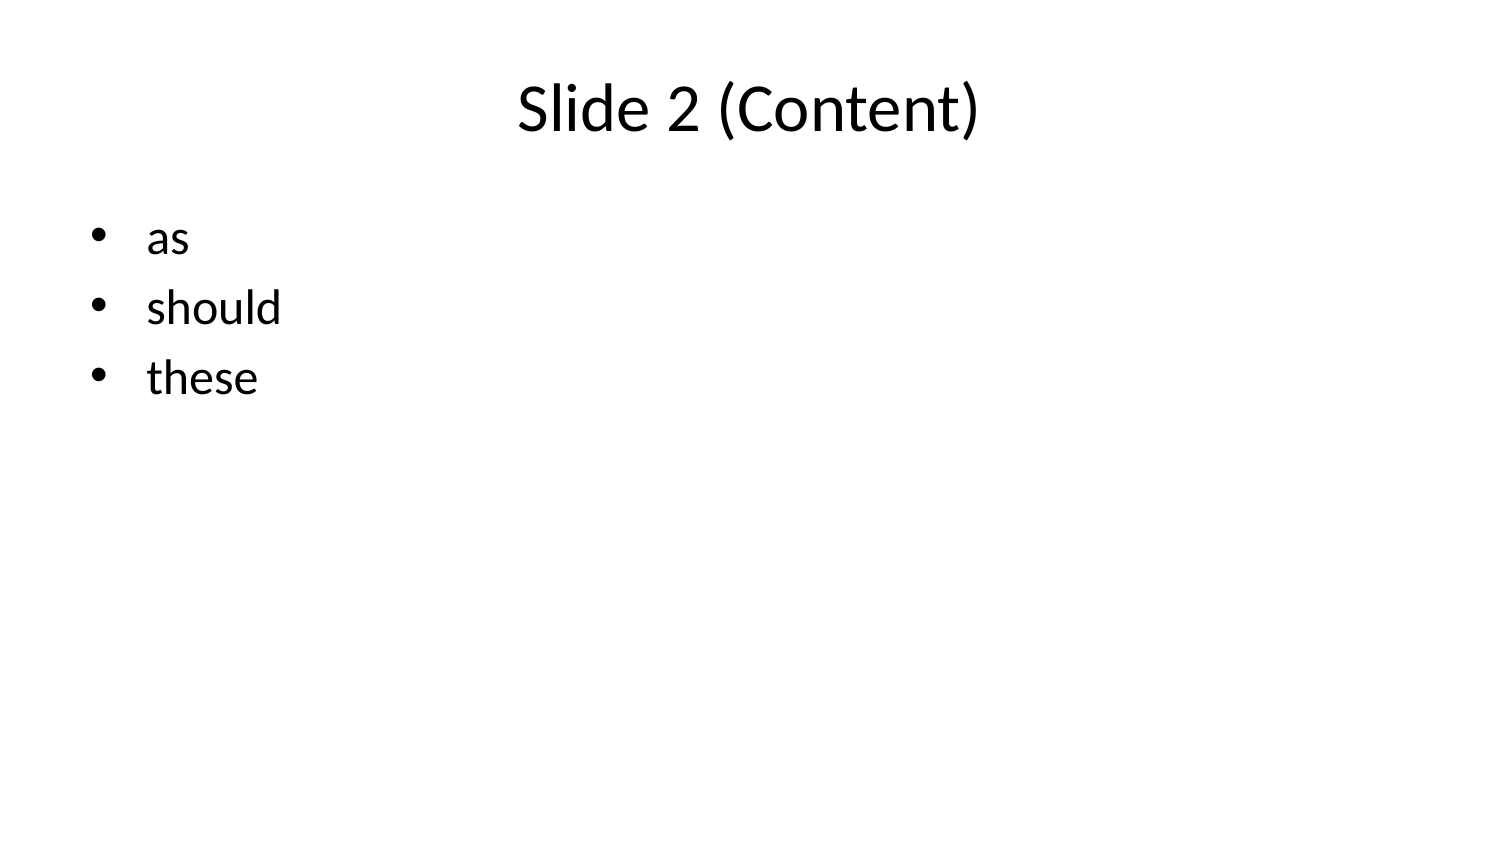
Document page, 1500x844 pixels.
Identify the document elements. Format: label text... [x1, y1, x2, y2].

list as should these [75, 196, 1425, 754]
title Slide 2 (Content) [75, 33, 1425, 175]
